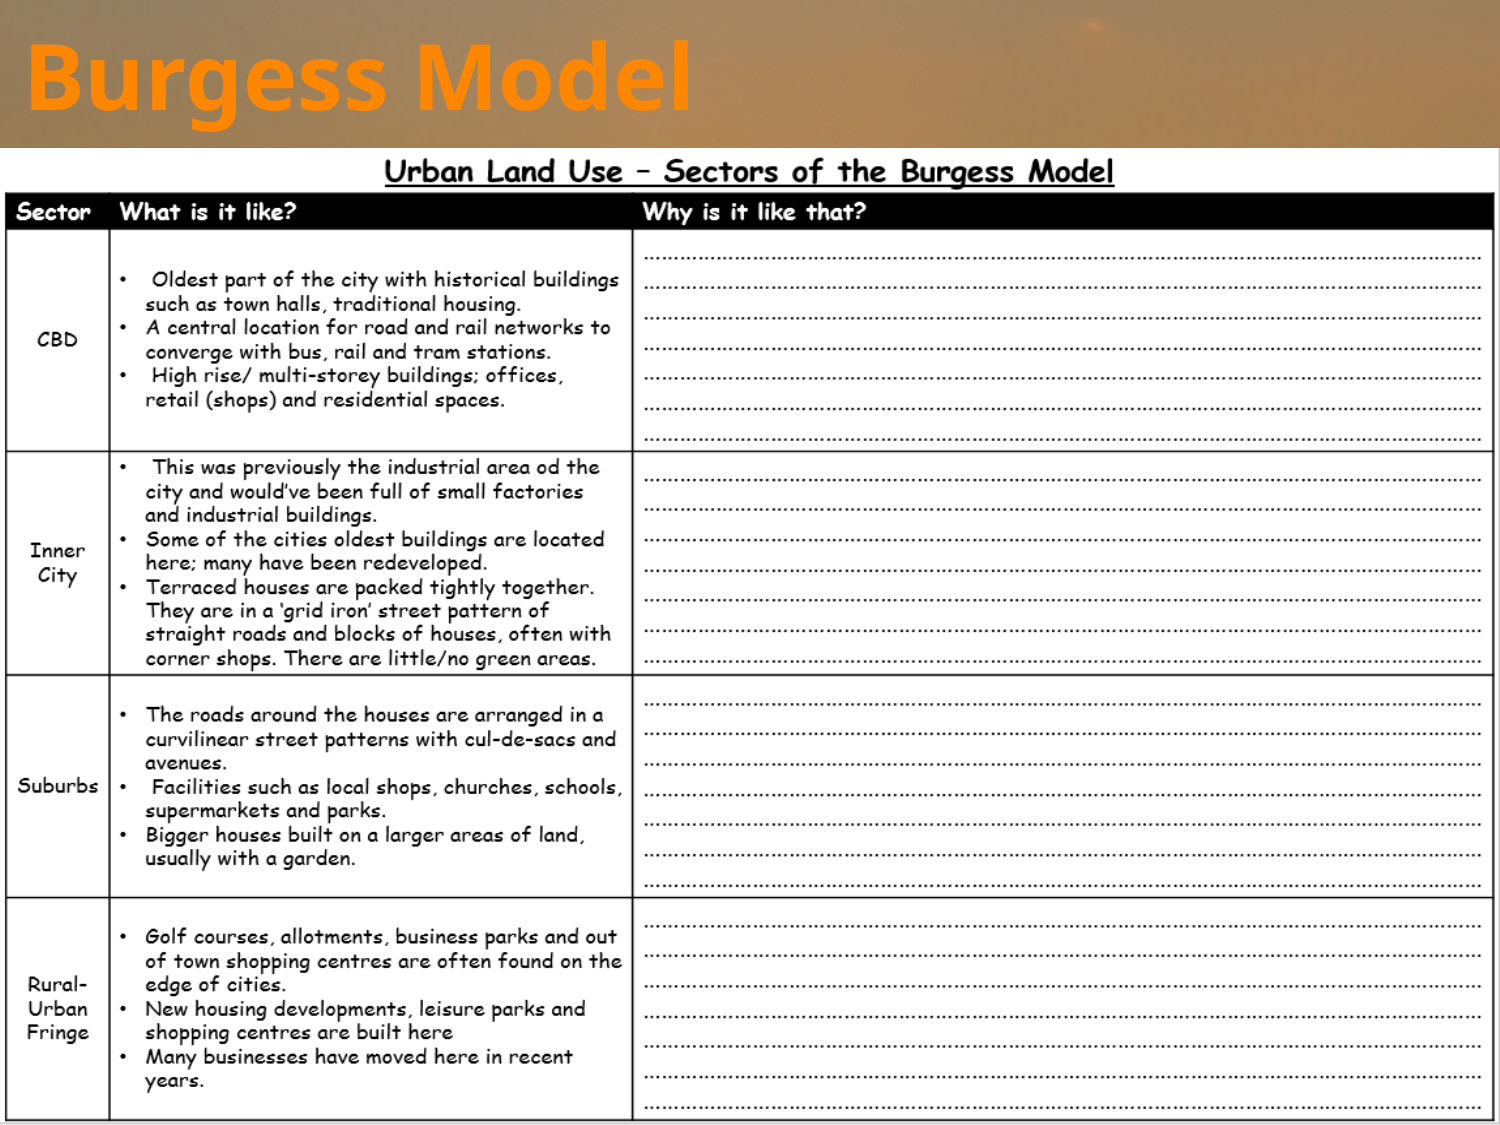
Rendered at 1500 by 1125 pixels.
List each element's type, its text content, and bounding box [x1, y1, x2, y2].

picture [0, 0, 1500, 1125]
text_box Burgess Model [0, 10, 720, 136]
